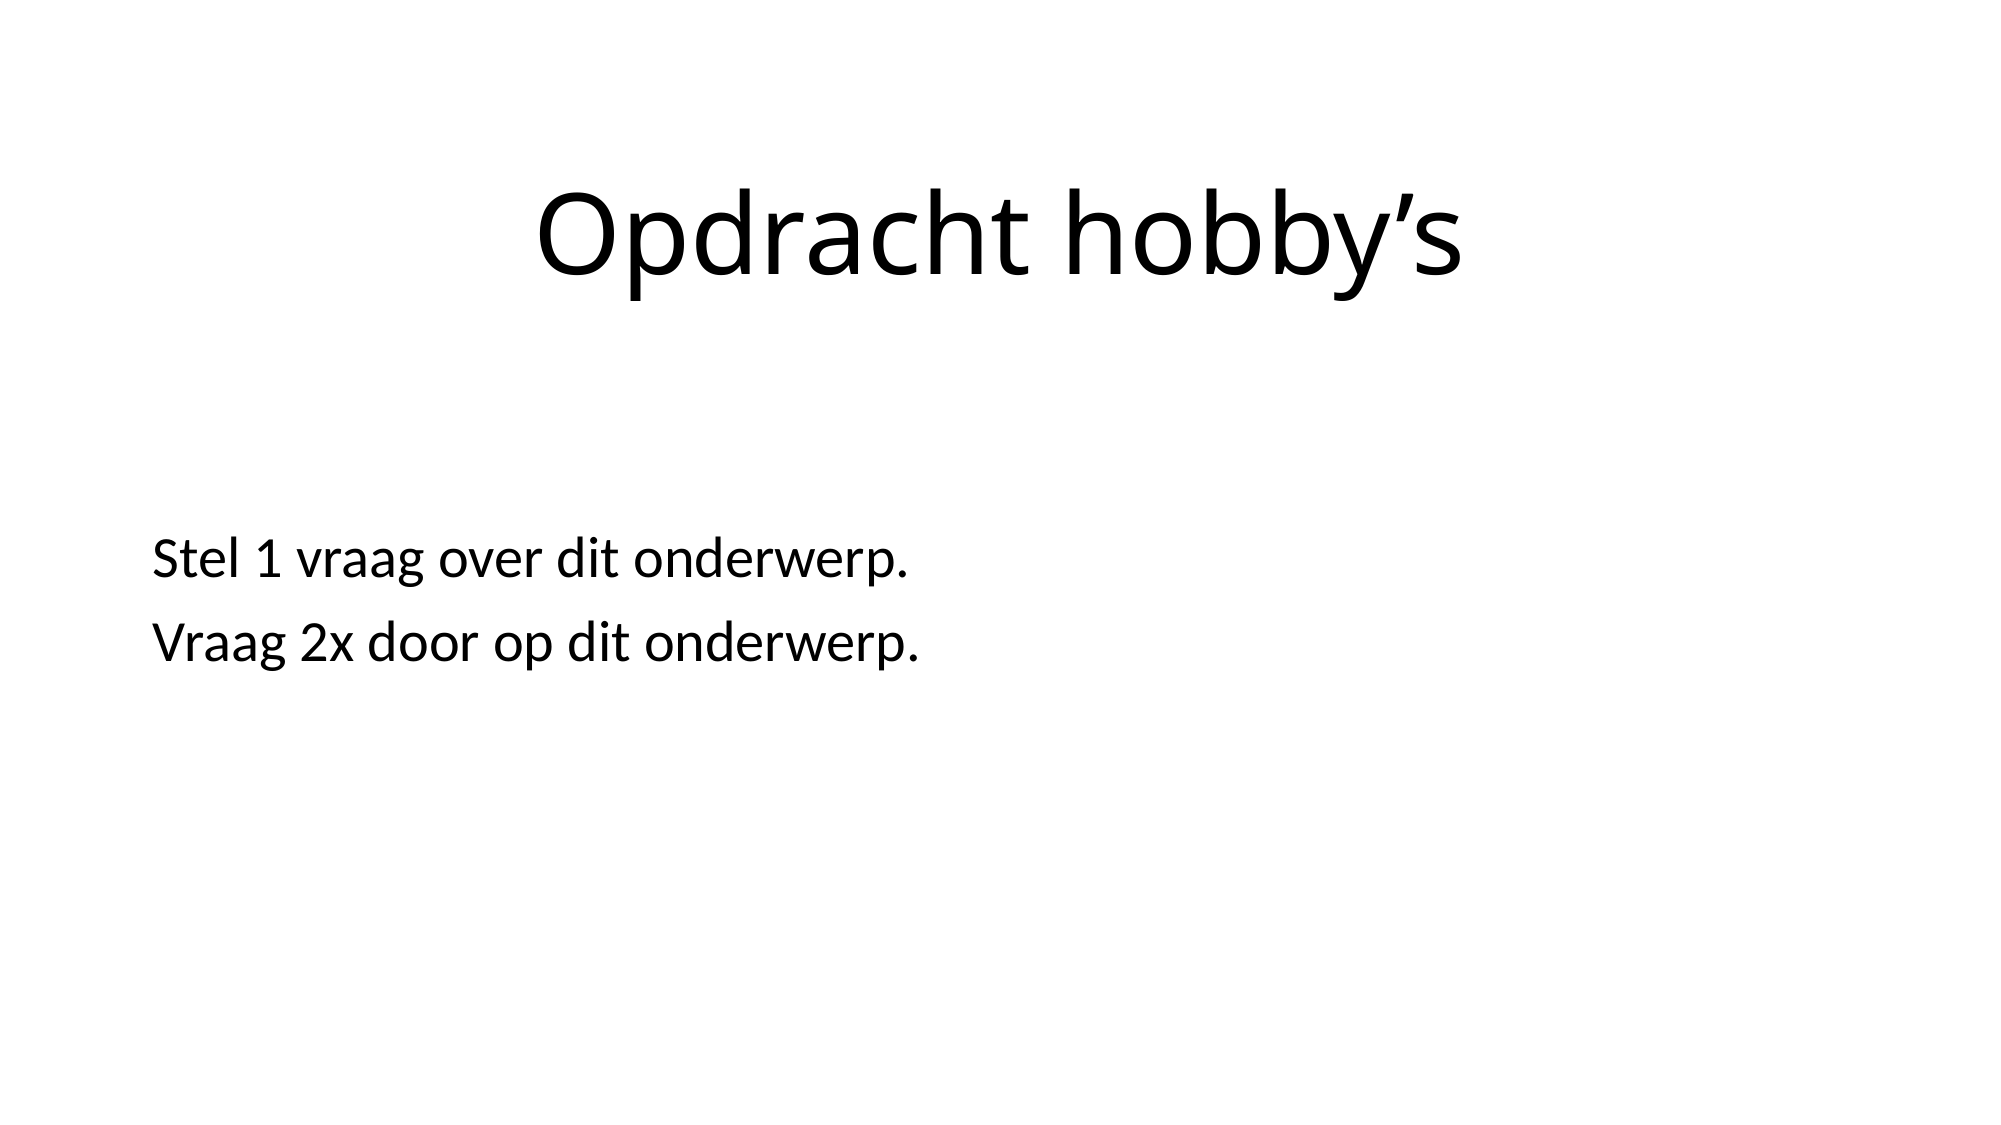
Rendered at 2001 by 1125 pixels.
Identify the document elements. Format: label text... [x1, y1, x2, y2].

list Stel 1 vraag over dit onderwerp. Vraag 2x door op dit onderwerp. [137, 519, 1863, 1014]
title Opdracht hobby’s [137, 59, 1863, 417]
